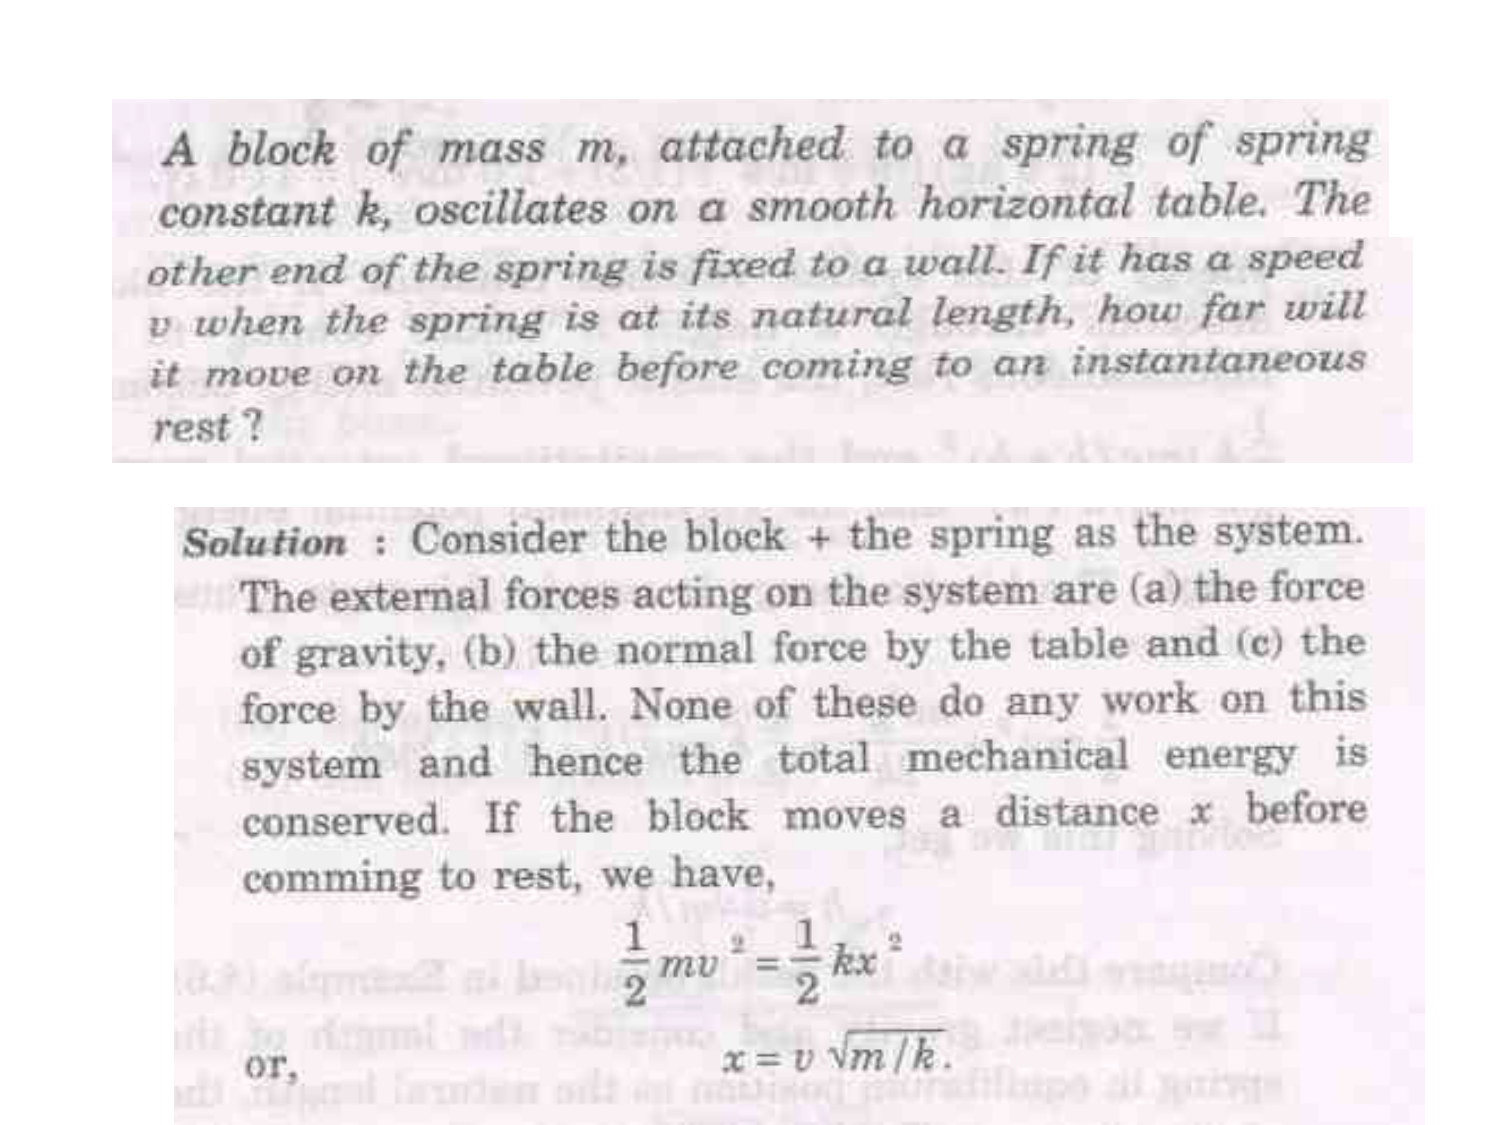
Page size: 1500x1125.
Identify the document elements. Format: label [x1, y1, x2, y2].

picture [112, 99, 1413, 463]
picture [174, 507, 1426, 1125]
